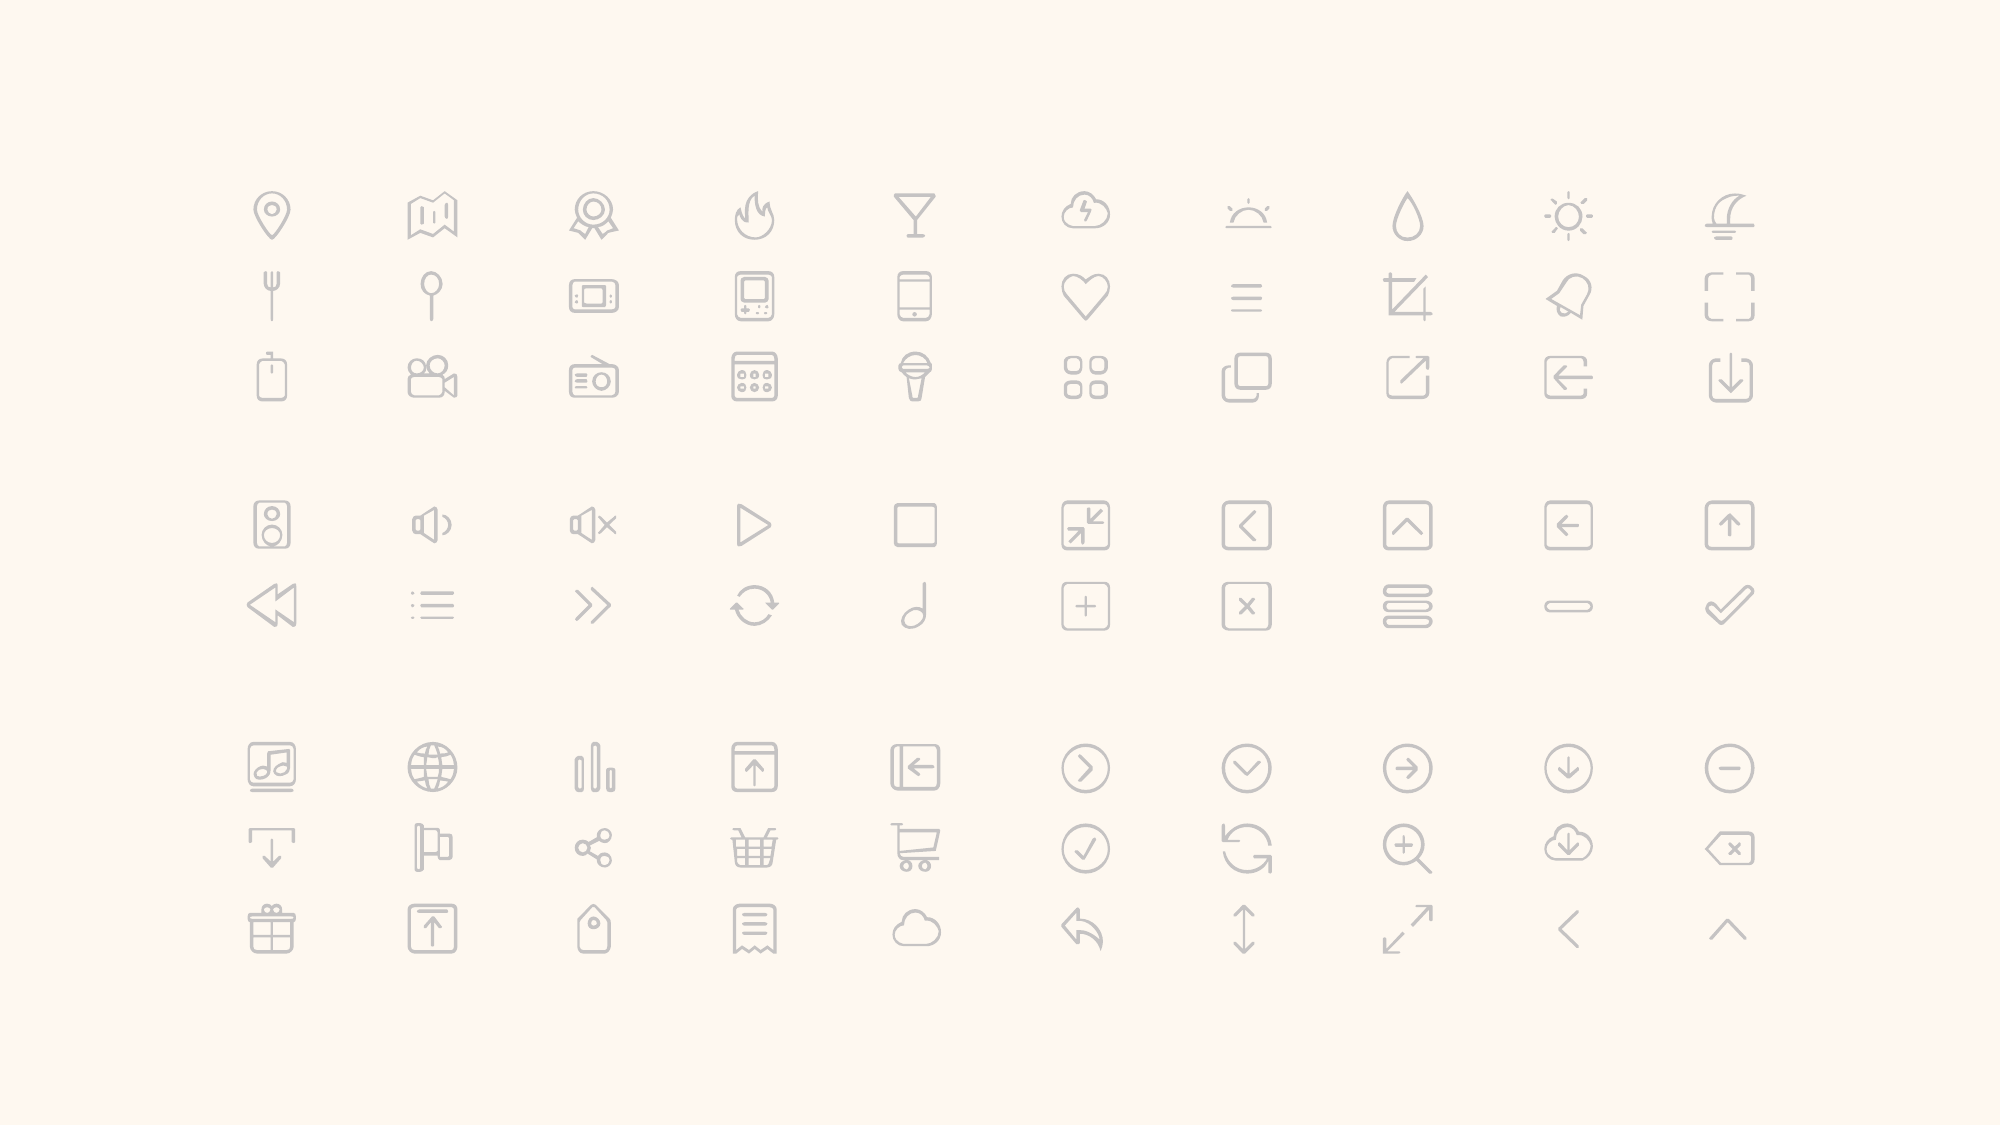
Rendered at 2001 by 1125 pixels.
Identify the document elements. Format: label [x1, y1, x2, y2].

text_box [568, 191, 619, 240]
text_box [590, 586, 611, 624]
text_box [442, 514, 452, 536]
text_box [412, 506, 438, 544]
text_box [1382, 823, 1433, 874]
text_box [590, 741, 601, 793]
text_box [574, 755, 584, 793]
text_box [262, 838, 282, 868]
text_box [731, 741, 778, 793]
text_box [606, 767, 616, 793]
text_box [249, 788, 294, 793]
text_box [1061, 273, 1111, 321]
text_box [407, 741, 458, 793]
text_box [1382, 272, 1433, 322]
text_box [731, 351, 778, 402]
text_box [1544, 355, 1588, 400]
text_box [1382, 600, 1433, 613]
text_box [1704, 500, 1755, 551]
text_box [1544, 823, 1593, 861]
text_box [420, 271, 443, 322]
text_box [1709, 918, 1747, 940]
text_box [1382, 500, 1433, 551]
text_box [893, 503, 937, 548]
text_box [1550, 198, 1557, 205]
text_box [1061, 823, 1111, 874]
text_box [1222, 851, 1272, 874]
text_box [1551, 202, 1583, 233]
text_box [737, 585, 780, 610]
text_box [1231, 296, 1263, 301]
text_box [1558, 910, 1579, 948]
text_box [1089, 380, 1108, 400]
text_box [1410, 904, 1433, 927]
text_box [730, 828, 779, 868]
text_box [1704, 302, 1724, 322]
text_box [1580, 228, 1587, 235]
text_box [1061, 907, 1103, 952]
text_box [1382, 584, 1433, 598]
text_box [253, 191, 291, 240]
text_box [1713, 236, 1733, 240]
text_box [1544, 500, 1593, 551]
text_box [1382, 931, 1405, 954]
text_box [569, 506, 596, 544]
text_box [901, 581, 927, 629]
text_box [1544, 743, 1593, 794]
text_box [1221, 500, 1272, 551]
text_box [1231, 284, 1263, 288]
text_box [1221, 365, 1259, 403]
text_box [1221, 823, 1272, 846]
text_box [1392, 191, 1424, 242]
text_box [247, 903, 296, 954]
text_box [729, 602, 772, 626]
text_box [1545, 273, 1592, 320]
text_box [263, 271, 281, 322]
text_box [574, 828, 612, 868]
text_box [732, 903, 777, 954]
text_box [248, 828, 296, 844]
text_box [1718, 352, 1744, 394]
text_box [1704, 272, 1724, 291]
text_box [1708, 358, 1753, 403]
text_box [407, 903, 458, 954]
text_box [1382, 615, 1433, 629]
text_box [890, 823, 941, 872]
text_box [407, 354, 458, 398]
text_box [1705, 584, 1755, 626]
text_box [1061, 191, 1111, 229]
text_box [1580, 198, 1588, 204]
text_box [1233, 904, 1255, 954]
text_box [890, 744, 941, 791]
text_box [1386, 355, 1430, 400]
text_box [597, 515, 617, 535]
text_box [577, 903, 611, 954]
text_box [1736, 272, 1755, 291]
text_box [414, 823, 453, 872]
text_box [1553, 365, 1593, 390]
text_box [1063, 380, 1083, 400]
text_box [898, 351, 932, 402]
text_box [1704, 743, 1755, 794]
text_box [1544, 600, 1593, 613]
text_box [1221, 743, 1272, 794]
text_box [1382, 743, 1433, 794]
text_box [256, 351, 288, 402]
text_box [1704, 831, 1755, 866]
text_box [1061, 581, 1111, 631]
text_box [1234, 352, 1272, 390]
text_box [1221, 581, 1272, 631]
text_box [897, 271, 932, 322]
text_box [246, 583, 297, 627]
text_box [893, 193, 936, 238]
text_box [734, 271, 775, 322]
text_box [407, 191, 458, 240]
text_box [568, 279, 619, 313]
text_box [1704, 193, 1755, 228]
text_box [1061, 500, 1111, 551]
text_box [420, 603, 455, 608]
text_box [568, 354, 619, 398]
text_box [1229, 207, 1268, 223]
text_box [892, 909, 942, 947]
text_box [247, 741, 296, 787]
text_box [737, 503, 772, 547]
text_box [253, 500, 291, 549]
text_box [1089, 355, 1108, 375]
text_box [1061, 743, 1111, 794]
text_box [1736, 302, 1755, 322]
text_box [734, 191, 775, 240]
text_box [1225, 225, 1272, 229]
text_box [575, 589, 593, 622]
text_box [420, 591, 455, 595]
text_box [1063, 355, 1083, 375]
